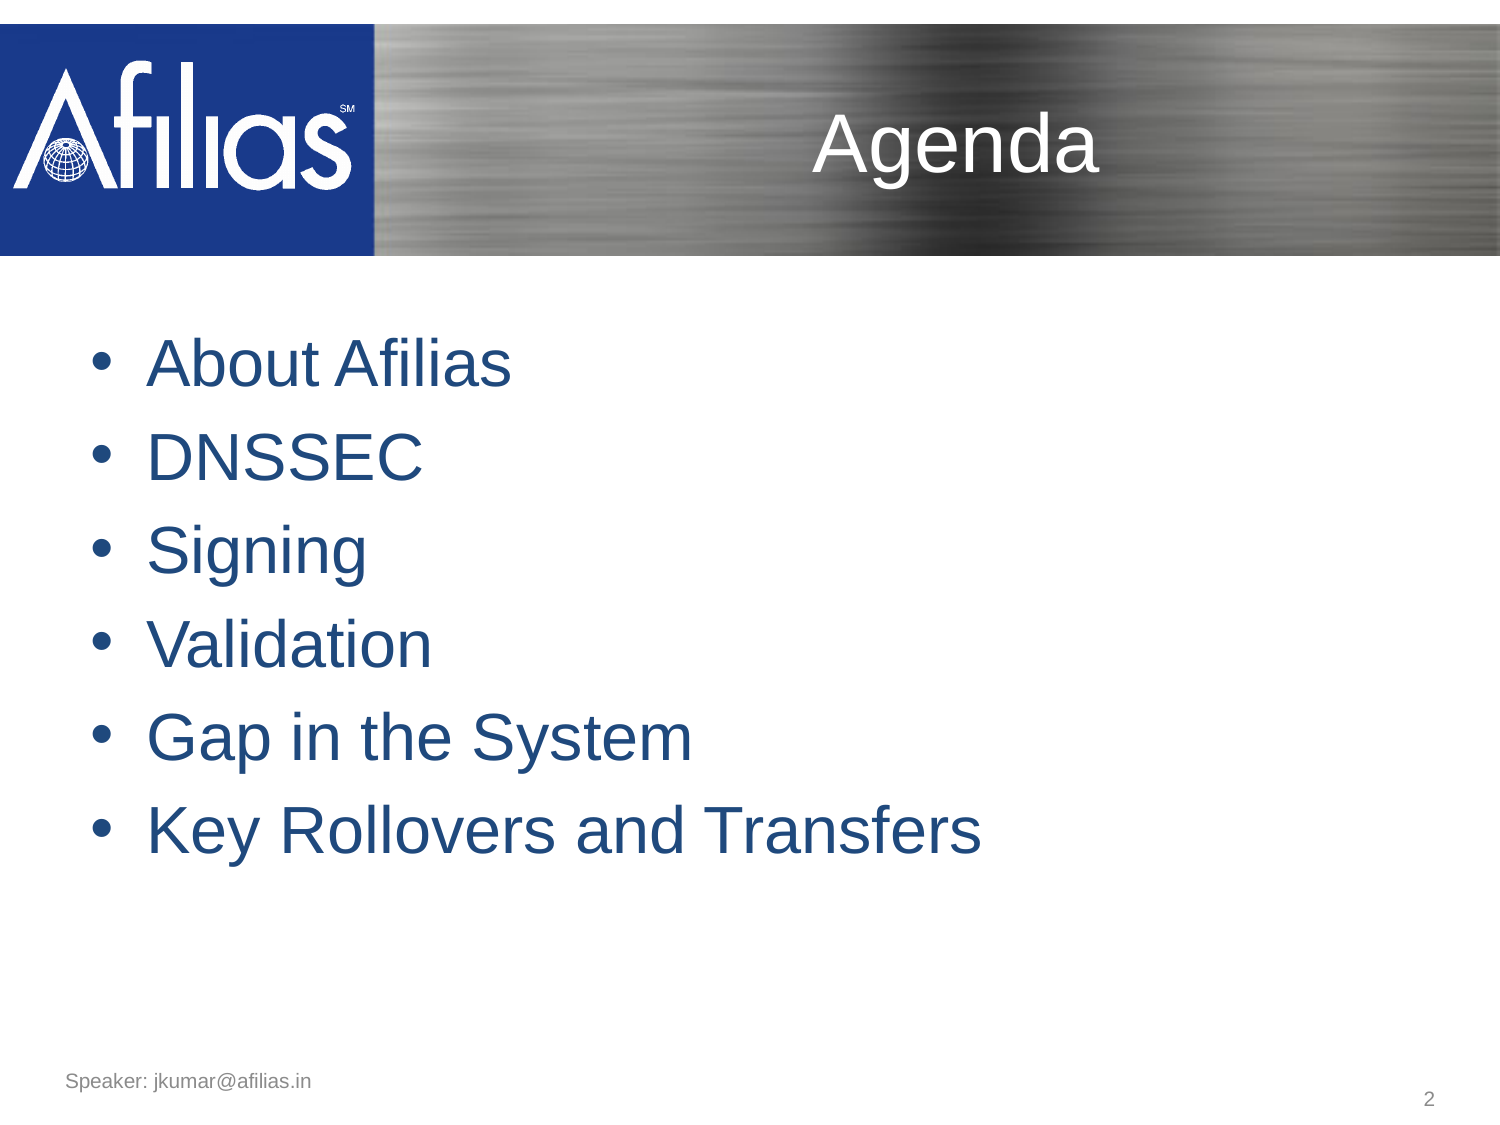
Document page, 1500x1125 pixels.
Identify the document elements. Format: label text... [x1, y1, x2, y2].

title Agenda [412, 45, 1500, 233]
picture [0, 24, 1500, 256]
list About Afilias DNSSEC Signing Validation Gap in the System Key Rollovers and Transfers [75, 312, 1425, 1005]
